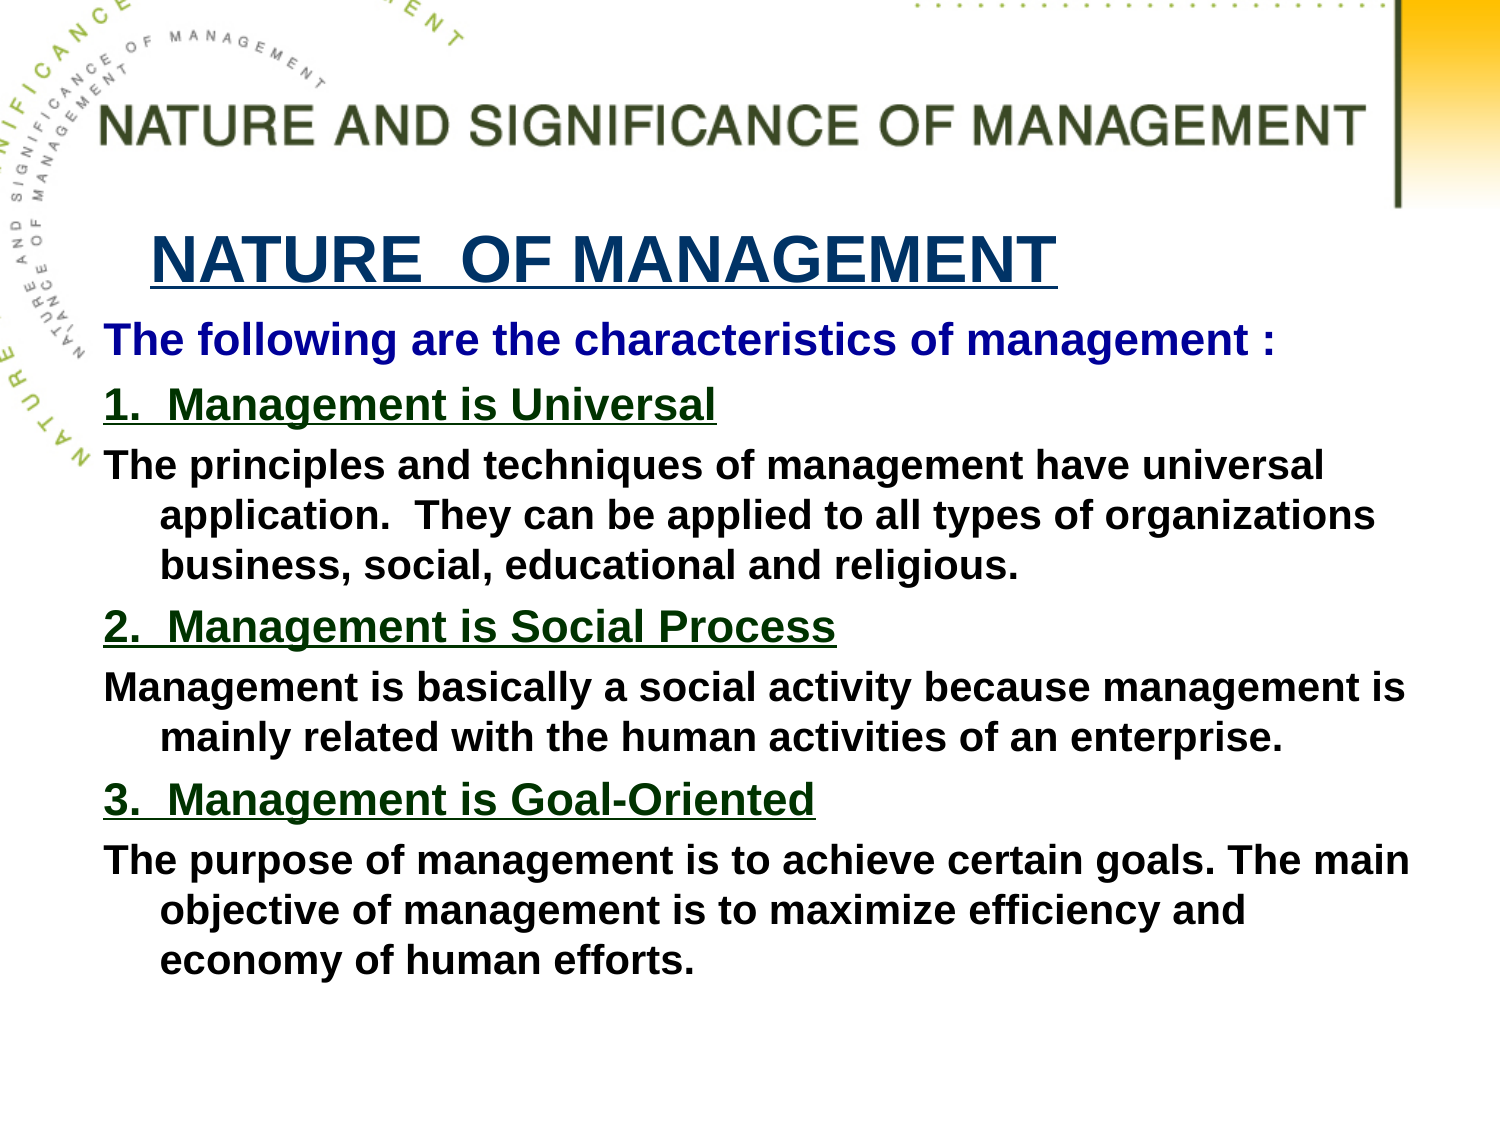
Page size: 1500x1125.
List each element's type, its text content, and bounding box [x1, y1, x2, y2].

text_box The following are the characteristics of management : 1. Management is Universal The principles and techniques of management have universal application. They can be applied to all types of organizations business, social, educational and religious. 2. Management is Social Process Management is basically a social activity because management is mainly related with the human activities of an enterprise. 3. Management is Goal-Oriented The purpose of management is to achieve certain goals. The main objective of management is to maximize efficiency and economy of human efforts. [88, 302, 1436, 1047]
text_box NATURE OF MANAGEMENT [135, 207, 1376, 302]
picture [0, 0, 1500, 1125]
